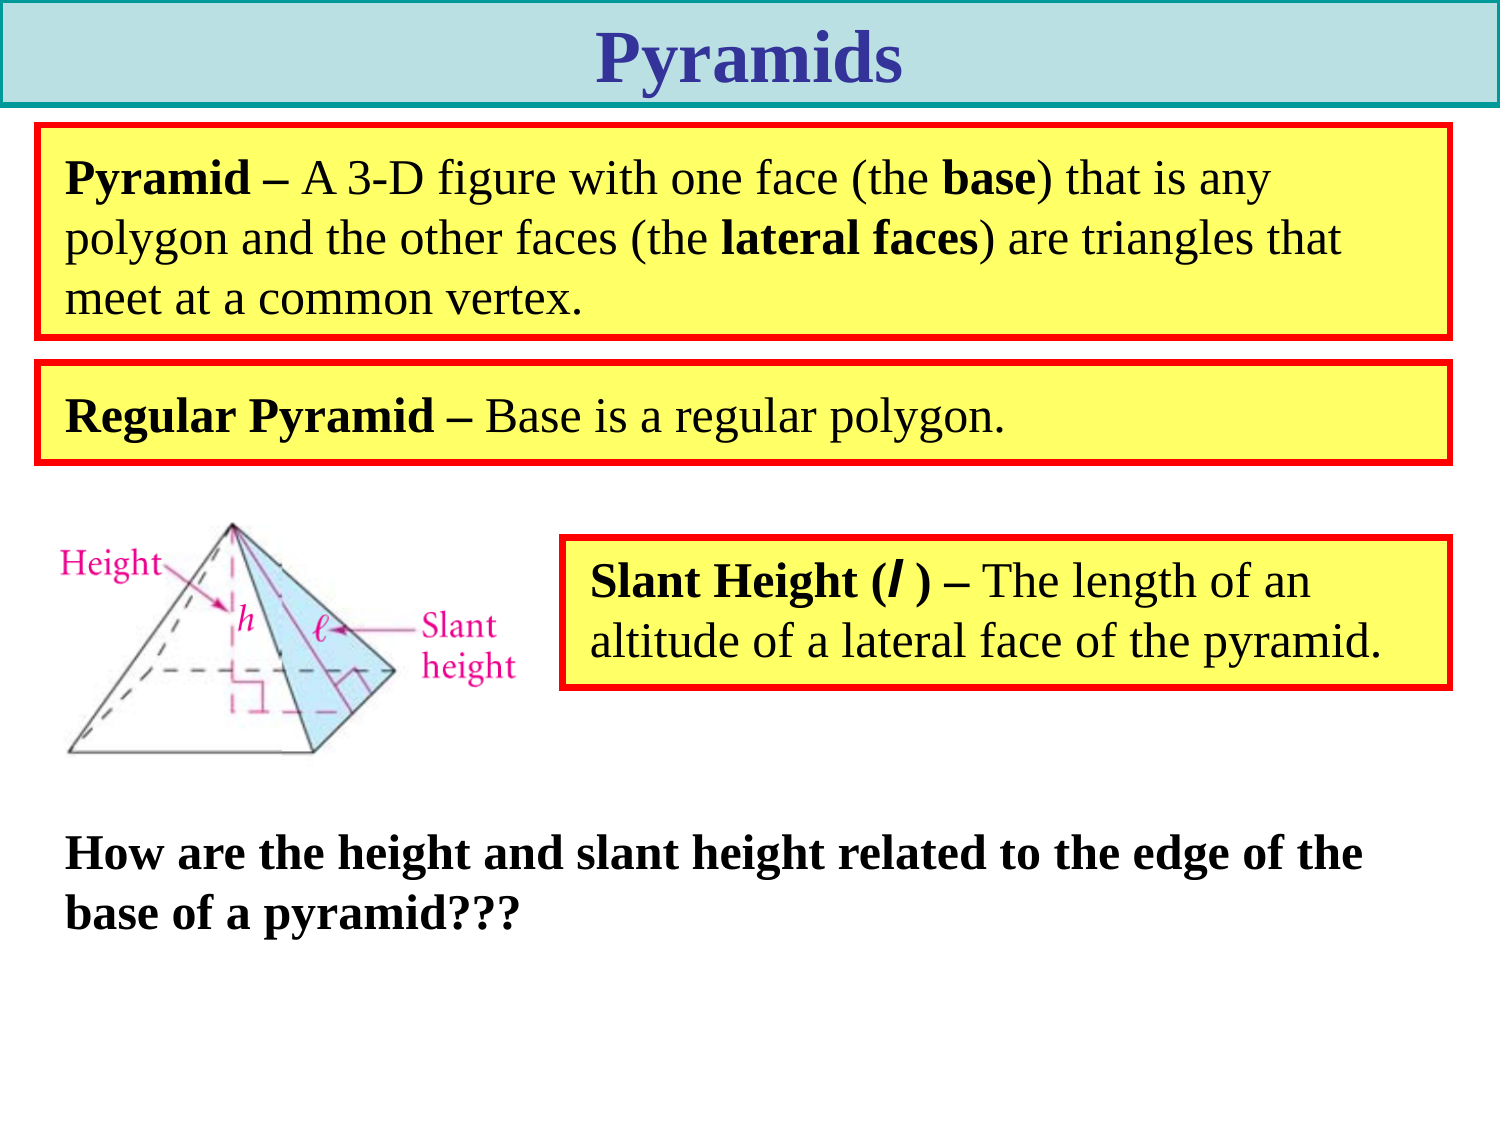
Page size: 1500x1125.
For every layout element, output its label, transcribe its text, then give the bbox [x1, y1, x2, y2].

text_box How are the height and slant height related to the edge of the base of a pyramid??? [50, 812, 1438, 948]
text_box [37, 362, 1451, 463]
picture [37, 463, 551, 797]
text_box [562, 537, 1455, 688]
text_box [37, 124, 1450, 338]
text_box Pyramids [0, 0, 1500, 105]
text_box Pyramid – A 3-D figure with one face (the base) that is any polygon and the other faces (the lateral faces) are triangles that meet at a common vertex. [50, 137, 1450, 333]
